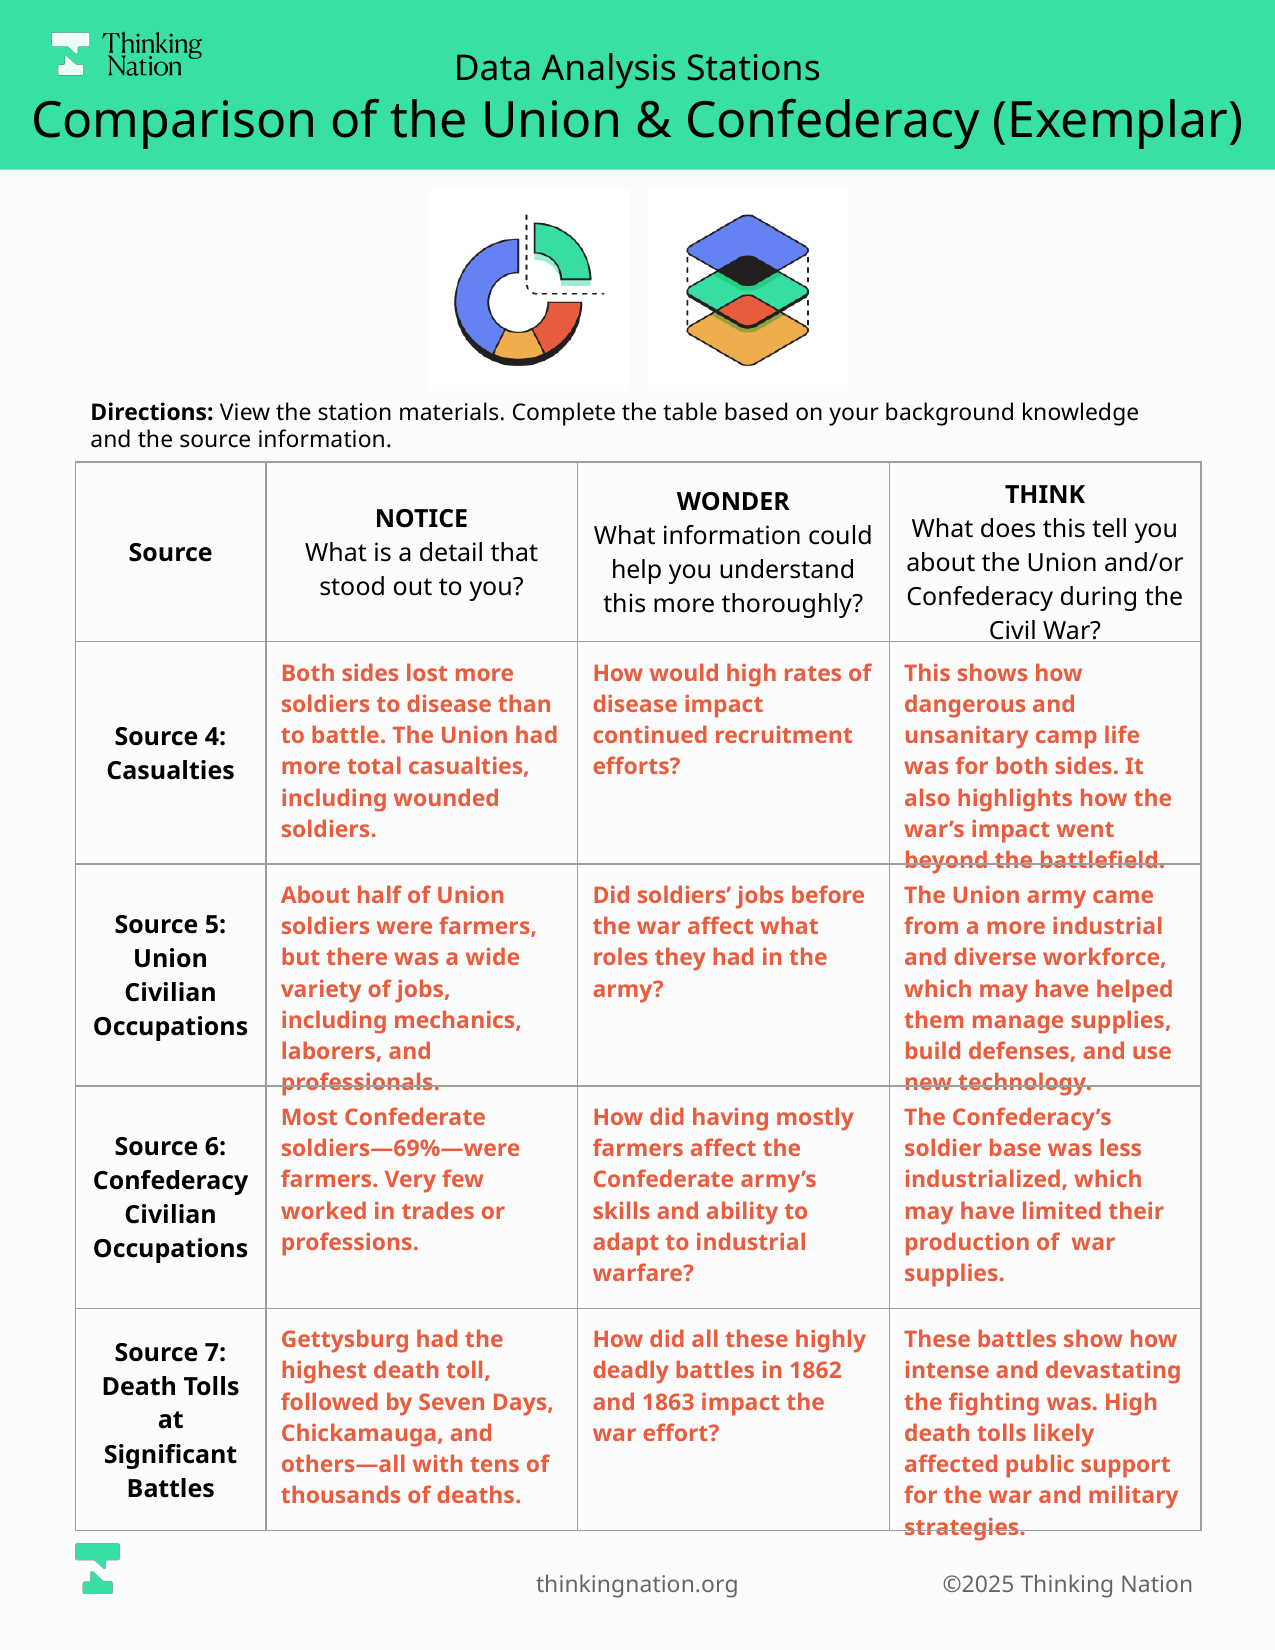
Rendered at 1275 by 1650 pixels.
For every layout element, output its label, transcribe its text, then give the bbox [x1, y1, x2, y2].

table_cell Gettysburg had the highest death toll, followed by Seven Days, Chickamauga, and others—all with tens of thousands of deaths. [267, 1309, 577, 1530]
table_cell These battles show how intense and devastating the fighting was. High death tolls likely affected public support for the war and military strategies. [890, 1309, 1200, 1530]
table_cell Source 5: Union Civilian Occupations [76, 865, 265, 1085]
table_cell Did soldiers’ jobs before the war affect what roles they had in the army? [578, 865, 889, 1085]
table_cell Both sides lost more soldiers to disease than to battle. The Union had more total casualties, including wounded soldiers. [267, 642, 577, 863]
table_cell How did having mostly farmers affect the Confederate army’s skills and ability to adapt to industrial warfare? [578, 1087, 889, 1308]
table_header THINK What does this tell you about the Union and/or Confederacy during the Civil War? [890, 463, 1200, 641]
picture [35, 17, 207, 90]
table_cell Source 7: Death Tolls at Significant Battles [76, 1309, 265, 1530]
text_box thinkingnation.org [486, 1553, 789, 1605]
text_box Directions: View the station materials. Complete the table based on your background knowledge and the source information. [75, 382, 1201, 461]
table_cell This shows how dangerous and unsanitary camp life was for both sides. It also highlights how the war’s impact went beyond the battlefield. [890, 642, 1200, 863]
text_box Data Analysis Stations Comparison of the Union & Confederacy (Exemplar) [0, 0, 1275, 170]
table_cell How did all these highly deadly battles in 1862 and 1863 impact the war effort? [578, 1309, 889, 1530]
table_cell Source 4: Casualties [76, 642, 265, 863]
table_cell Most Confederate soldiers—69%—were farmers. Very few worked in trades or professions. [267, 1087, 577, 1308]
table_cell The Confederacy’s soldier base was less industrialized, which may have limited their production of war supplies. [890, 1087, 1200, 1308]
text_box ©2025 Thinking Nation [907, 1553, 1210, 1605]
table_header Source [76, 463, 265, 641]
picture [646, 189, 848, 391]
table_cell About half of Union soldiers were farmers, but there was a wide variety of jobs, including mechanics, laborers, and professionals. [267, 865, 577, 1085]
table_cell Source 6: Confederacy Civilian Occupations [76, 1087, 265, 1308]
table_header WONDER What information could help you understand this more thoroughly? [578, 463, 889, 641]
table_cell How would high rates of disease impact continued recruitment efforts? [578, 642, 889, 863]
table_cell The Union army came from a more industrial and diverse workforce, which may have helped them manage supplies, build defenses, and use new technology. [890, 865, 1200, 1085]
picture [428, 189, 630, 391]
table_header NOTICE What is a detail that stood out to you? [267, 463, 577, 641]
picture [62, 1533, 133, 1604]
